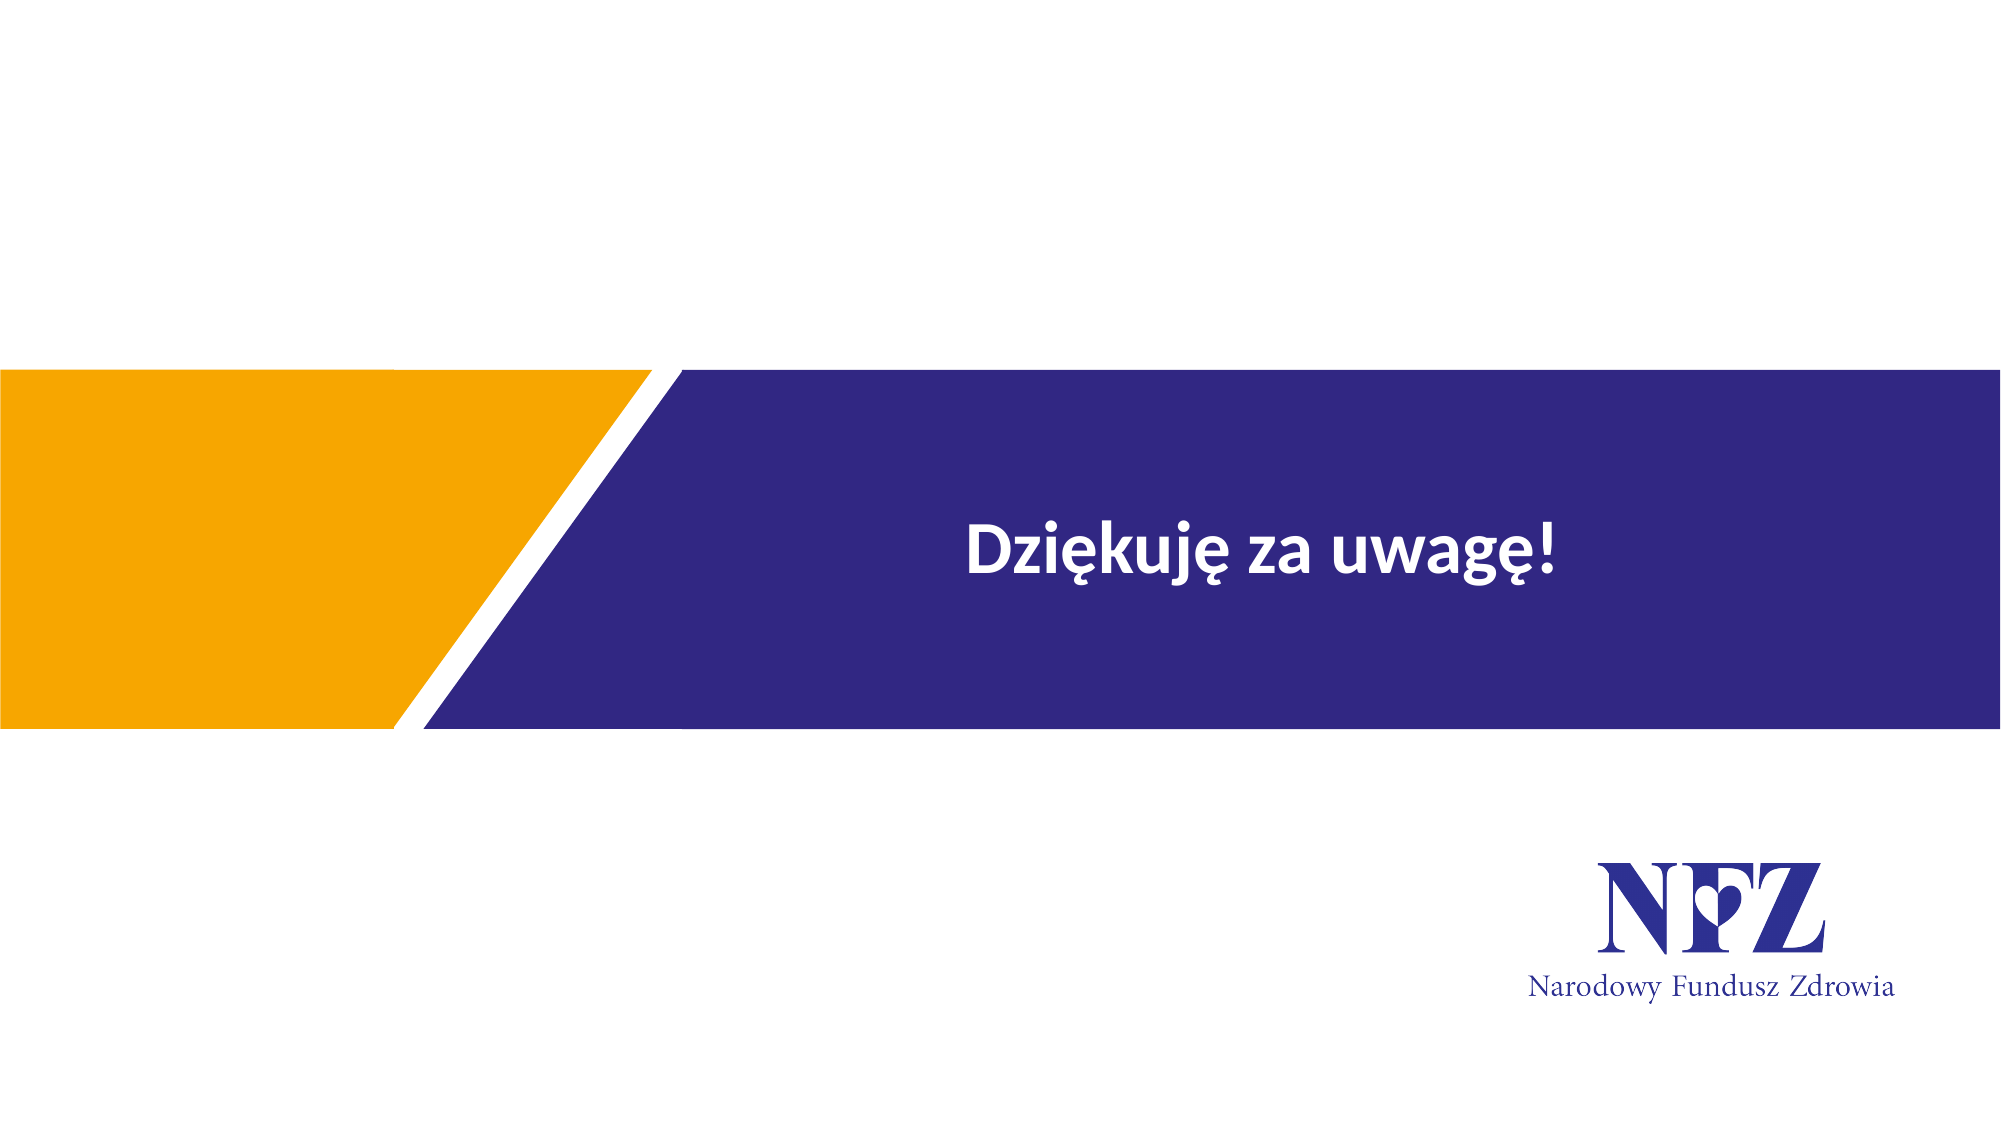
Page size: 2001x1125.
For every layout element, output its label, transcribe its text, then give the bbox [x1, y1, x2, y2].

picture [1528, 863, 1895, 1004]
list Dziękuję za uwagę! [751, 371, 1775, 728]
